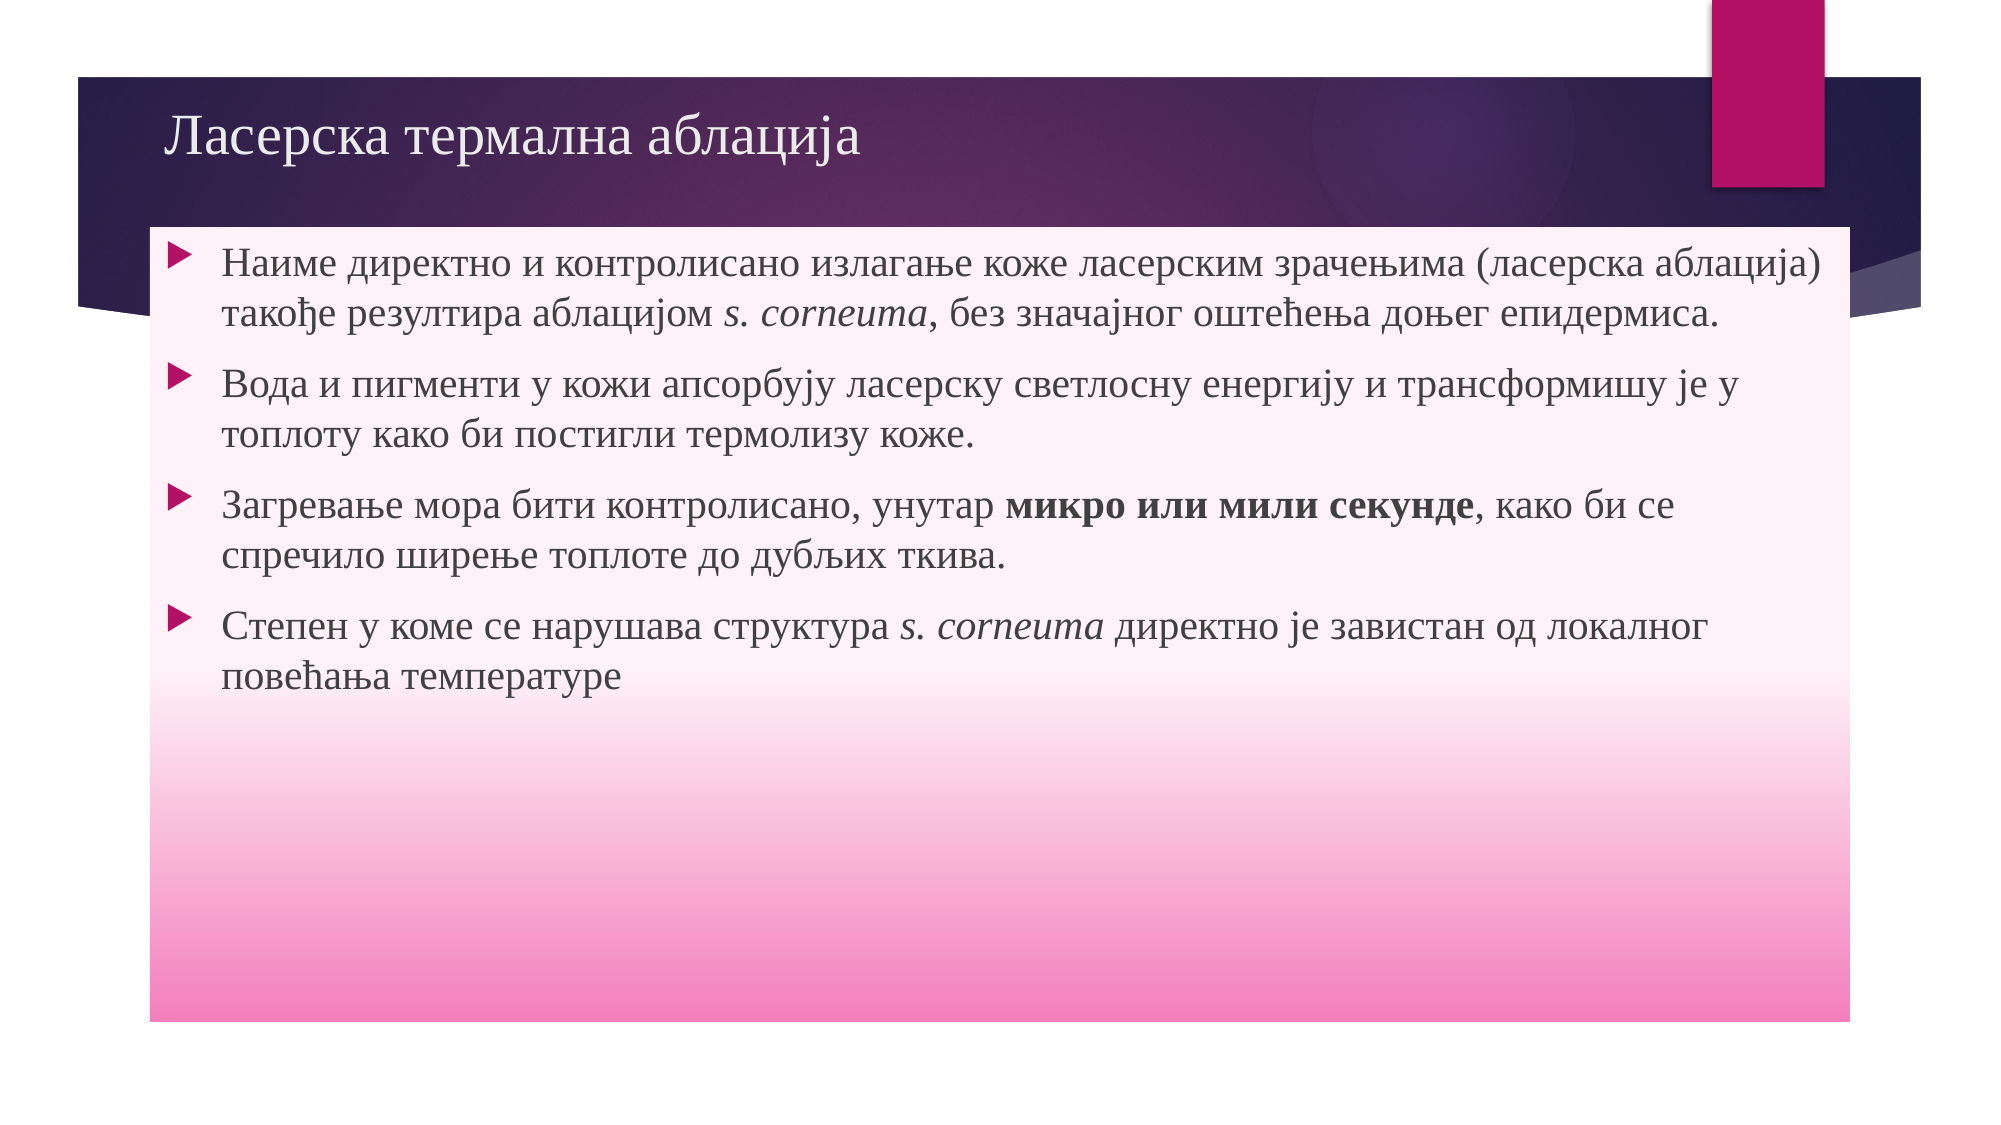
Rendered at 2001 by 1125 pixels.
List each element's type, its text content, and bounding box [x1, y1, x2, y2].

list Наиме директно и контролисано излагање коже ласерским зрачењима (ласерска аблација) такође резултира аблацијом s. сorneumа, без значајног оштећења доњег епидермиса. Вода и пигменти у кожи апсорбују ласерску светлосну енергију и трансформишу је у топлоту како би постигли термолизу коже. Загревање мора бити контролисано, унутар микро или мили секунде, како би се спречило ширење топлоте до дубљих ткива. Степен у коме се нарушава структура s. сorneumа директно је завистан од локалног повећања температуре [149, 227, 1850, 1022]
title Ласерска термална аблација [149, 0, 1851, 262]
